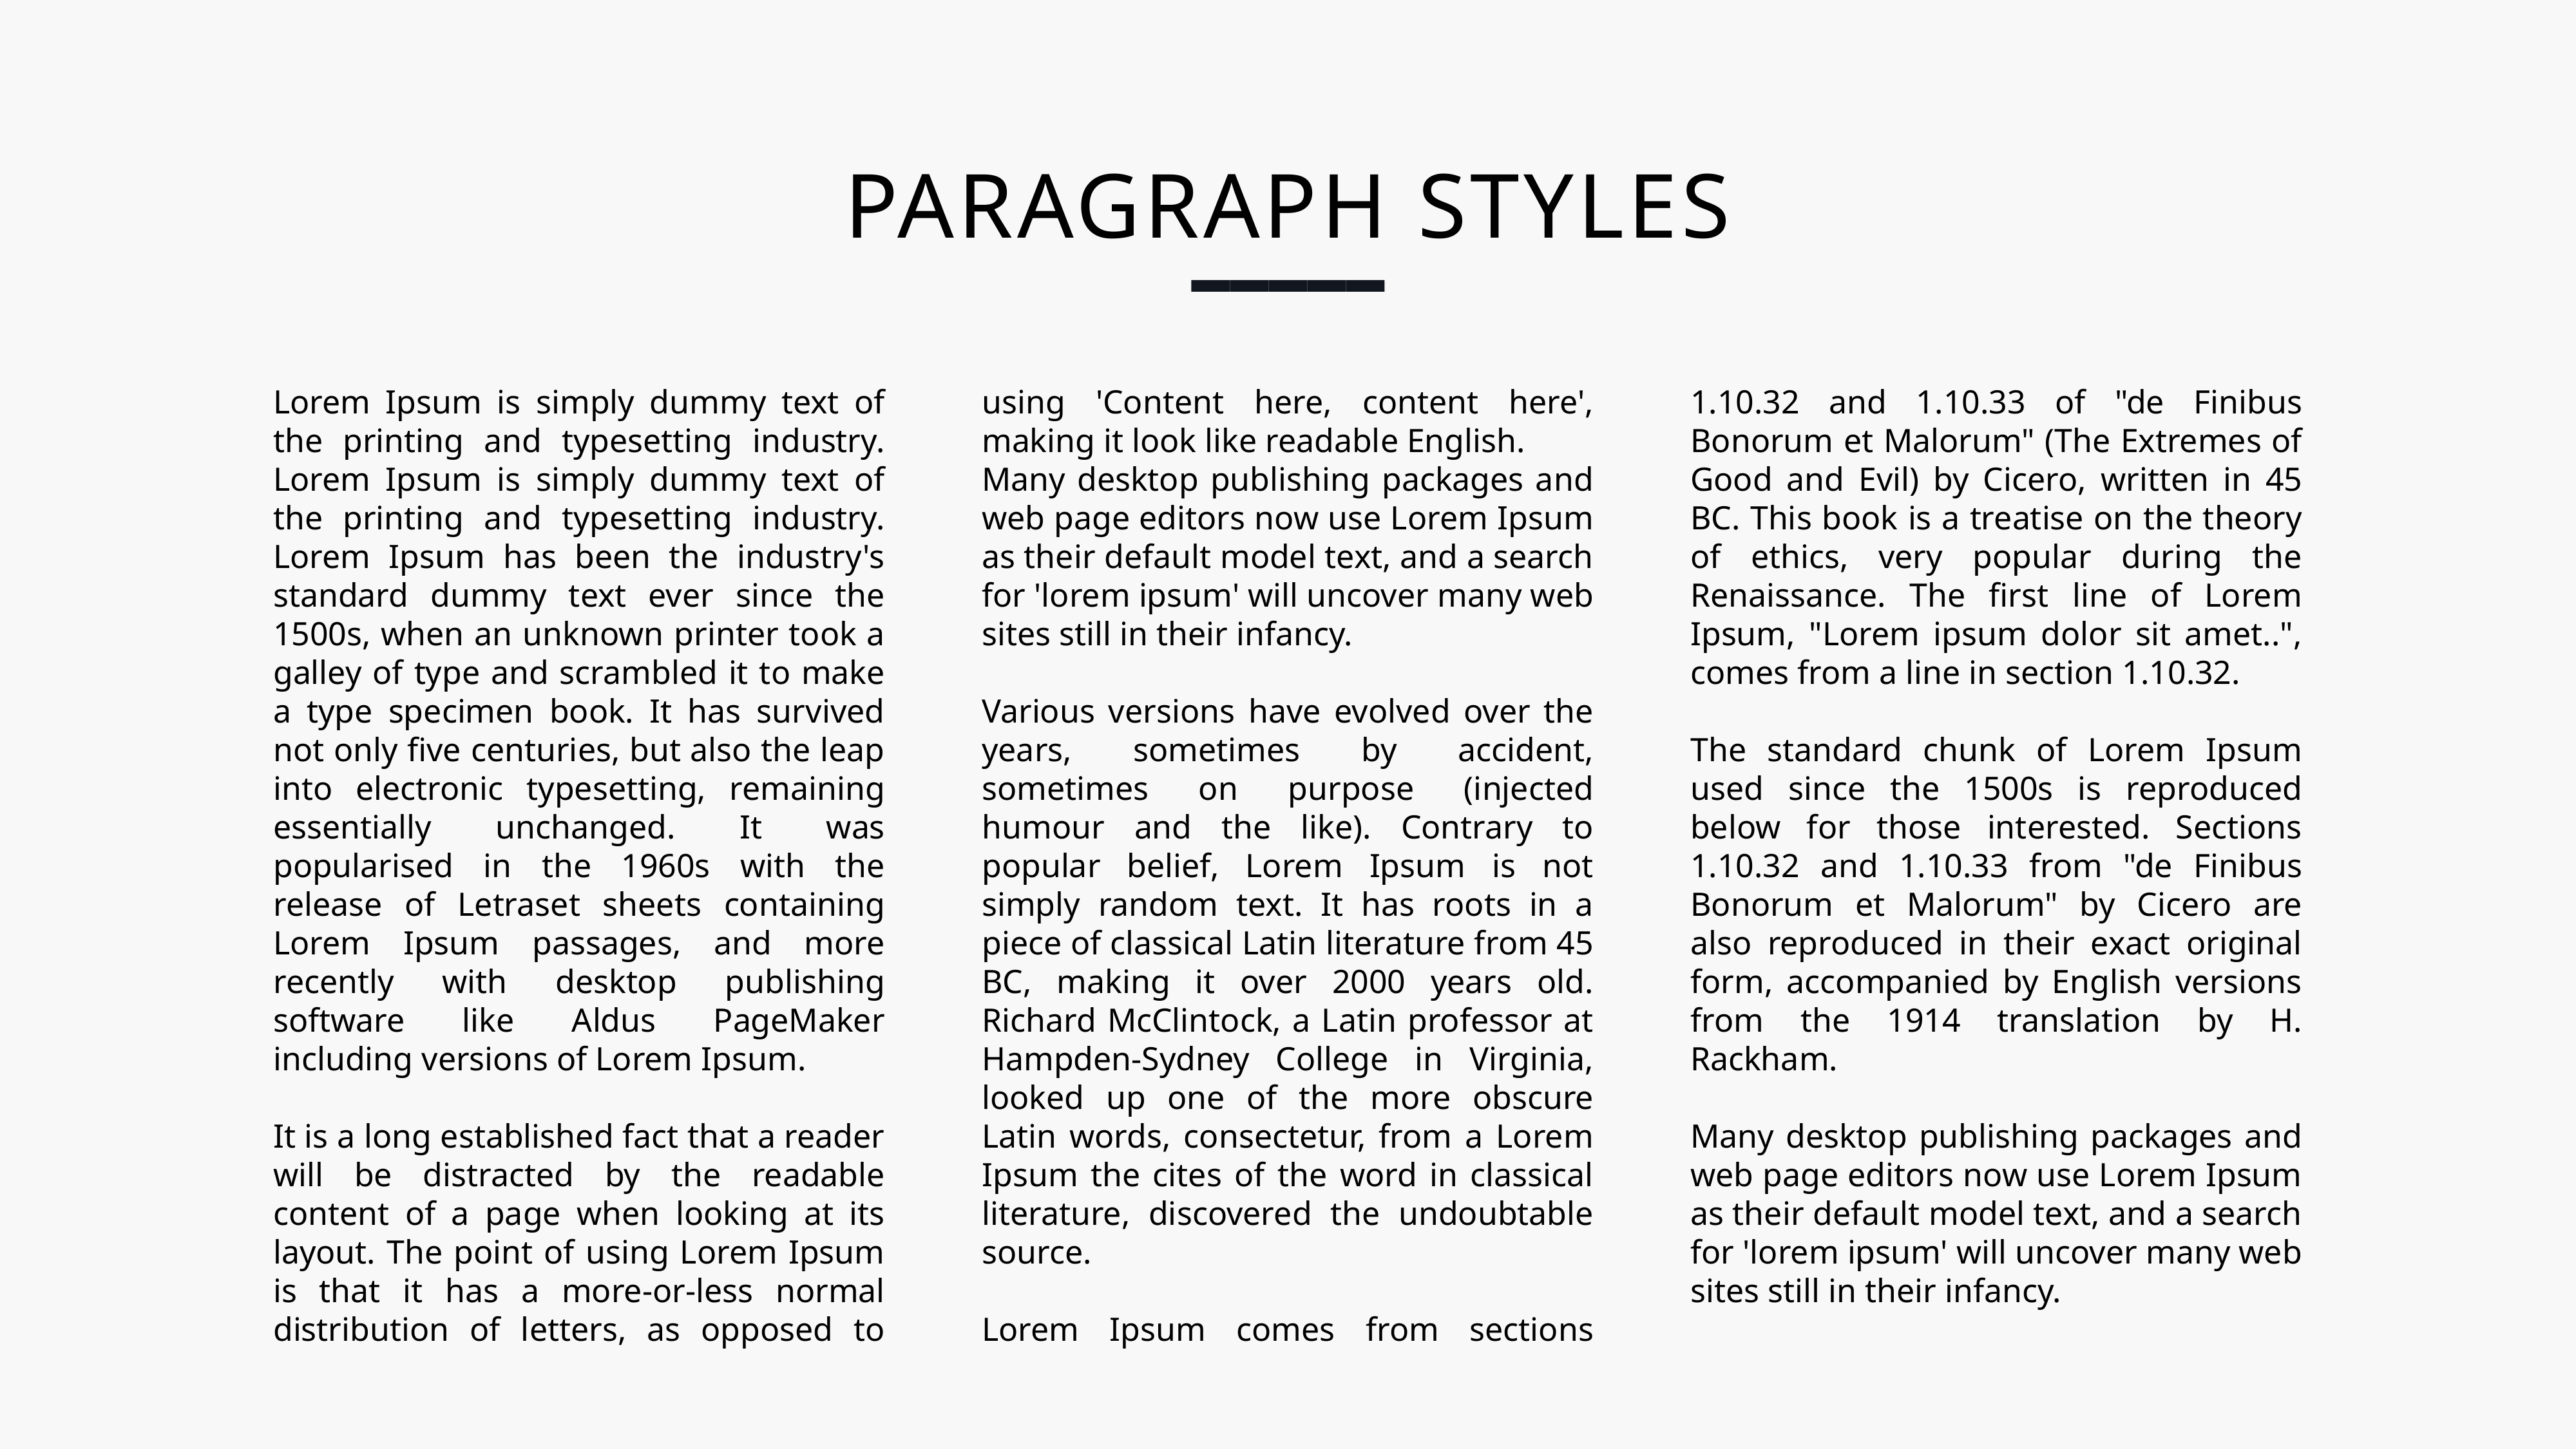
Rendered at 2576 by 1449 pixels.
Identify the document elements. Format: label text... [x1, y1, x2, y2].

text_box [1191, 279, 1385, 292]
text_box PARAGRAPH STYLES [743, 144, 1833, 261]
text_box Lorem Ipsum is simply dummy text of the printing and typesetting industry. Lorem Ipsum is simply dummy text of the printing and typesetting industry. Lorem Ipsum has been the industry's standard dummy text ever since the 1500s, when an unknown printer took a galley of type and scrambled it to make a type specimen book. It has survived not only five centuries, but also the leap into electronic typesetting, remaining essentially unchanged. It was popularised in the 1960s with the release of Letraset sheets containing Lorem Ipsum passages, and more recently with desktop publishing software like Aldus PageMaker including versions of Lorem Ipsum. It is a long established fact that a reader will be distracted by the readable content of a page when looking at its layout. The point of using Lorem Ipsum is that it has a more-or-less normal distribution of letters, as opposed to using 'Content here, content here', making it look like readable English. Many desktop publishing packages and web page editors now use Lorem Ipsum as their default model text, and a search for 'lorem ipsum' will uncover many web sites still in their infancy. Various versions have evolved over the years, sometimes by accident, sometimes on purpose (injected humour and the like). Contrary to popular belief, Lorem Ipsum is not simply random text. It has roots in a piece of classical Latin literature from 45 BC, making it over 2000 years old. Richard McClintock, a Latin professor at Hampden-Sydney College in Virginia, looked up one of the more obscure Latin words, consectetur, from a Lorem Ipsum the cites of the word in classical literature, discovered the undoubtable source. Lorem Ipsum comes from sections 1.10.32 and 1.10.33 of "de Finibus Bonorum et Malorum" (The Extremes of Good and Evil) by Cicero, written in 45 BC. This book is a treatise on the theory of ethics, very popular during the Renaissance. The first line of Lorem Ipsum, "Lorem ipsum dolor sit amet..", comes from a line in section 1.10.32. The standard chunk of Lorem Ipsum used since the 1500s is reproduced below for those interested. Sections 1.10.32 and 1.10.33 from "de Finibus Bonorum et Malorum" by Cicero are also reproduced in their exact original form, accompanied by English versions from the 1914 translation by H. Rackham. Many desktop publishing packages and web page editors now use Lorem Ipsum as their default model text, and a search for 'lorem ipsum' will uncover many web sites still in their infancy. [263, 376, 2313, 1371]
